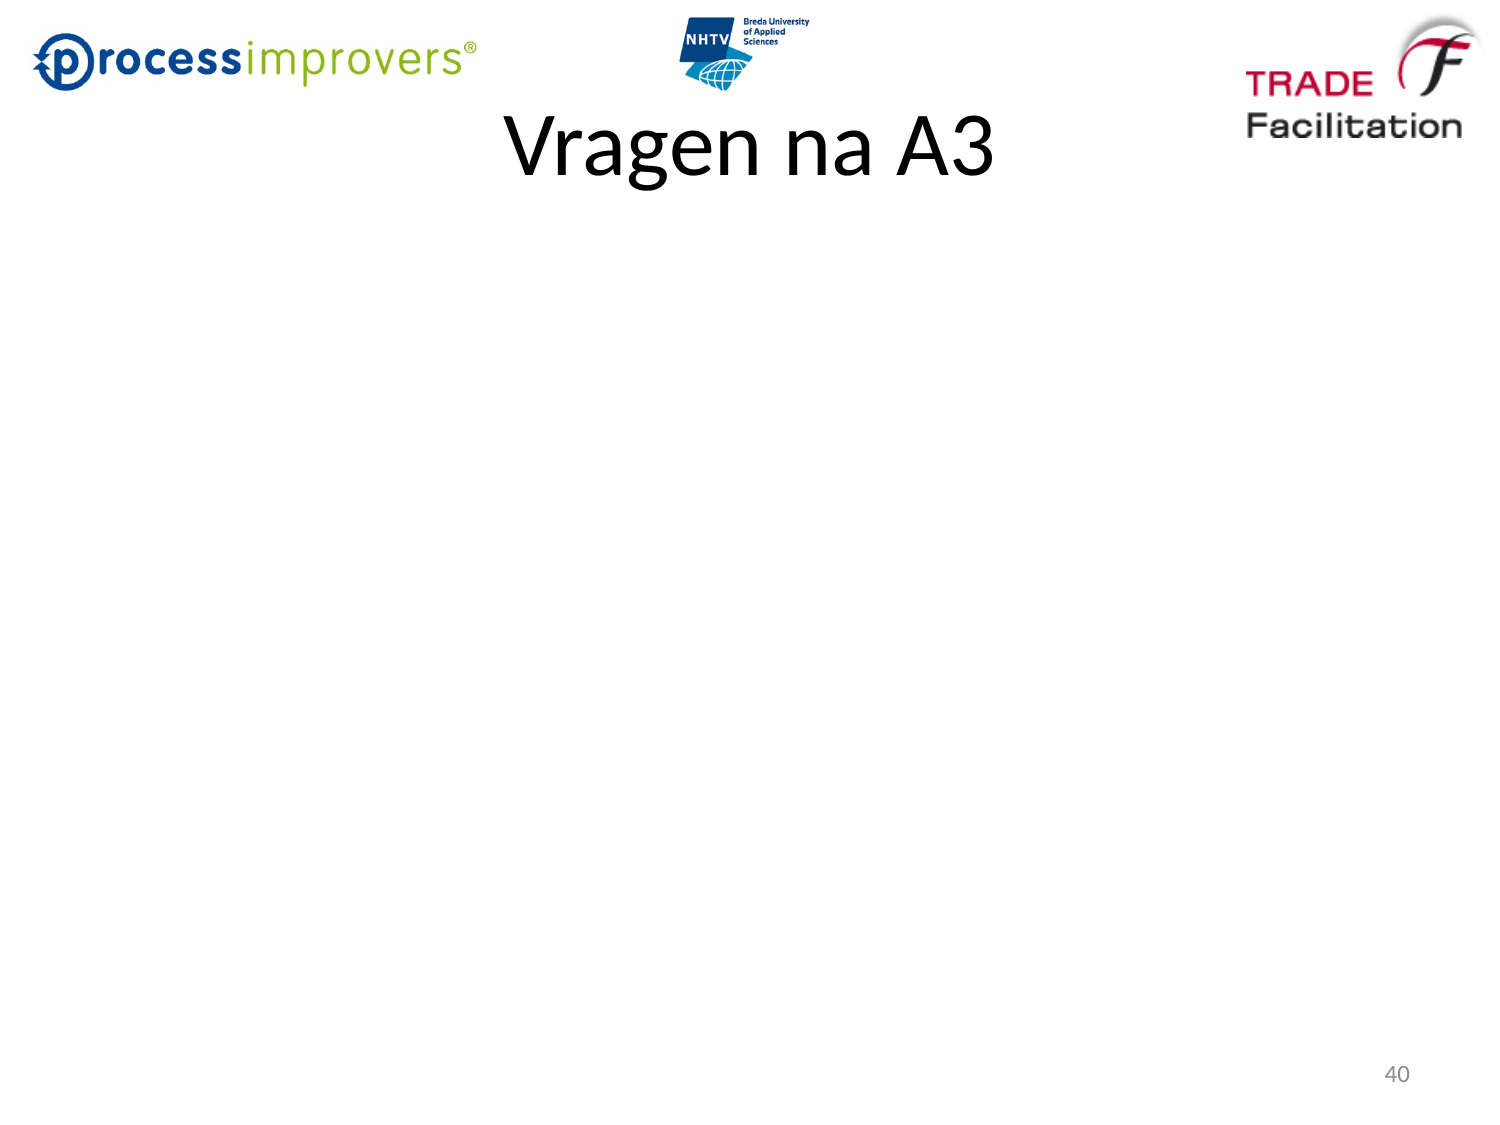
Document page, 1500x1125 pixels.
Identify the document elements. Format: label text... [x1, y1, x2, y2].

picture [1246, 10, 1487, 138]
picture [667, 4, 816, 103]
slide_number 40 [1074, 1042, 1425, 1103]
picture [29, 30, 479, 93]
title Vragen na A3 [75, 45, 1425, 233]
